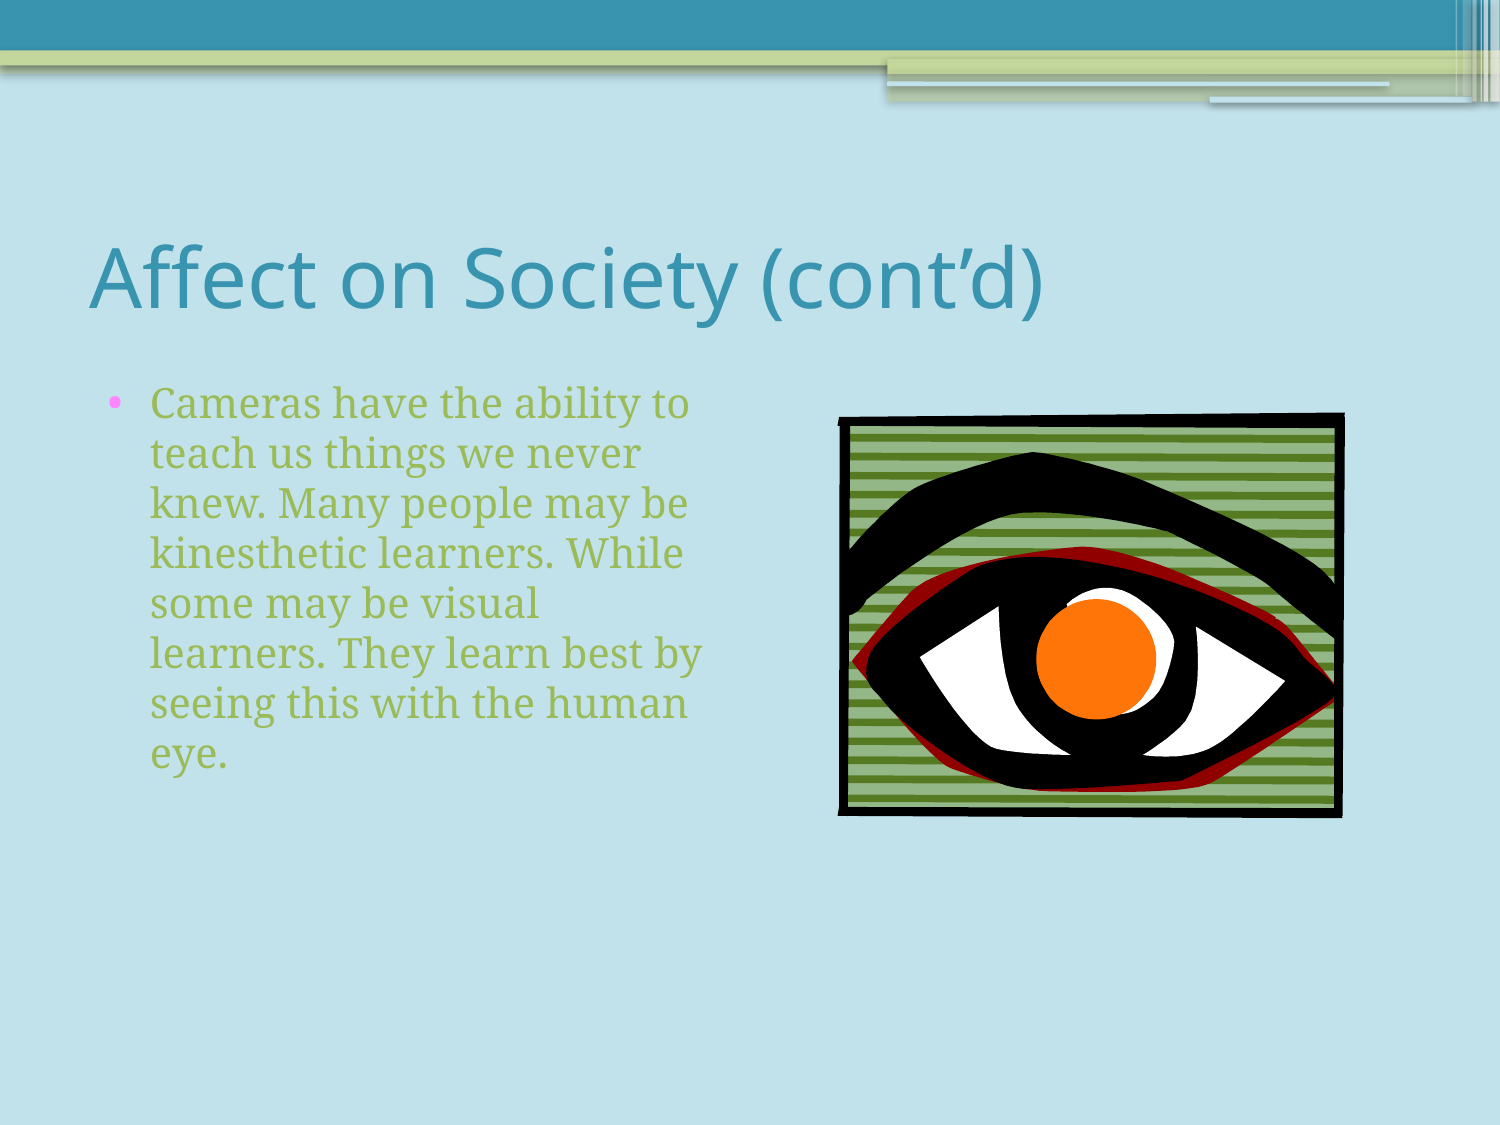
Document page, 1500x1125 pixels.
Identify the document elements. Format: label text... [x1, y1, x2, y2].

list Cameras have the ability to teach us things we never knew. Many people may be kinesthetic learners. While some may be visual learners. They learn best by seeing this with the human eye. [75, 368, 738, 1112]
title Affect on Society (cont’d) [75, 187, 1425, 363]
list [837, 412, 1346, 819]
